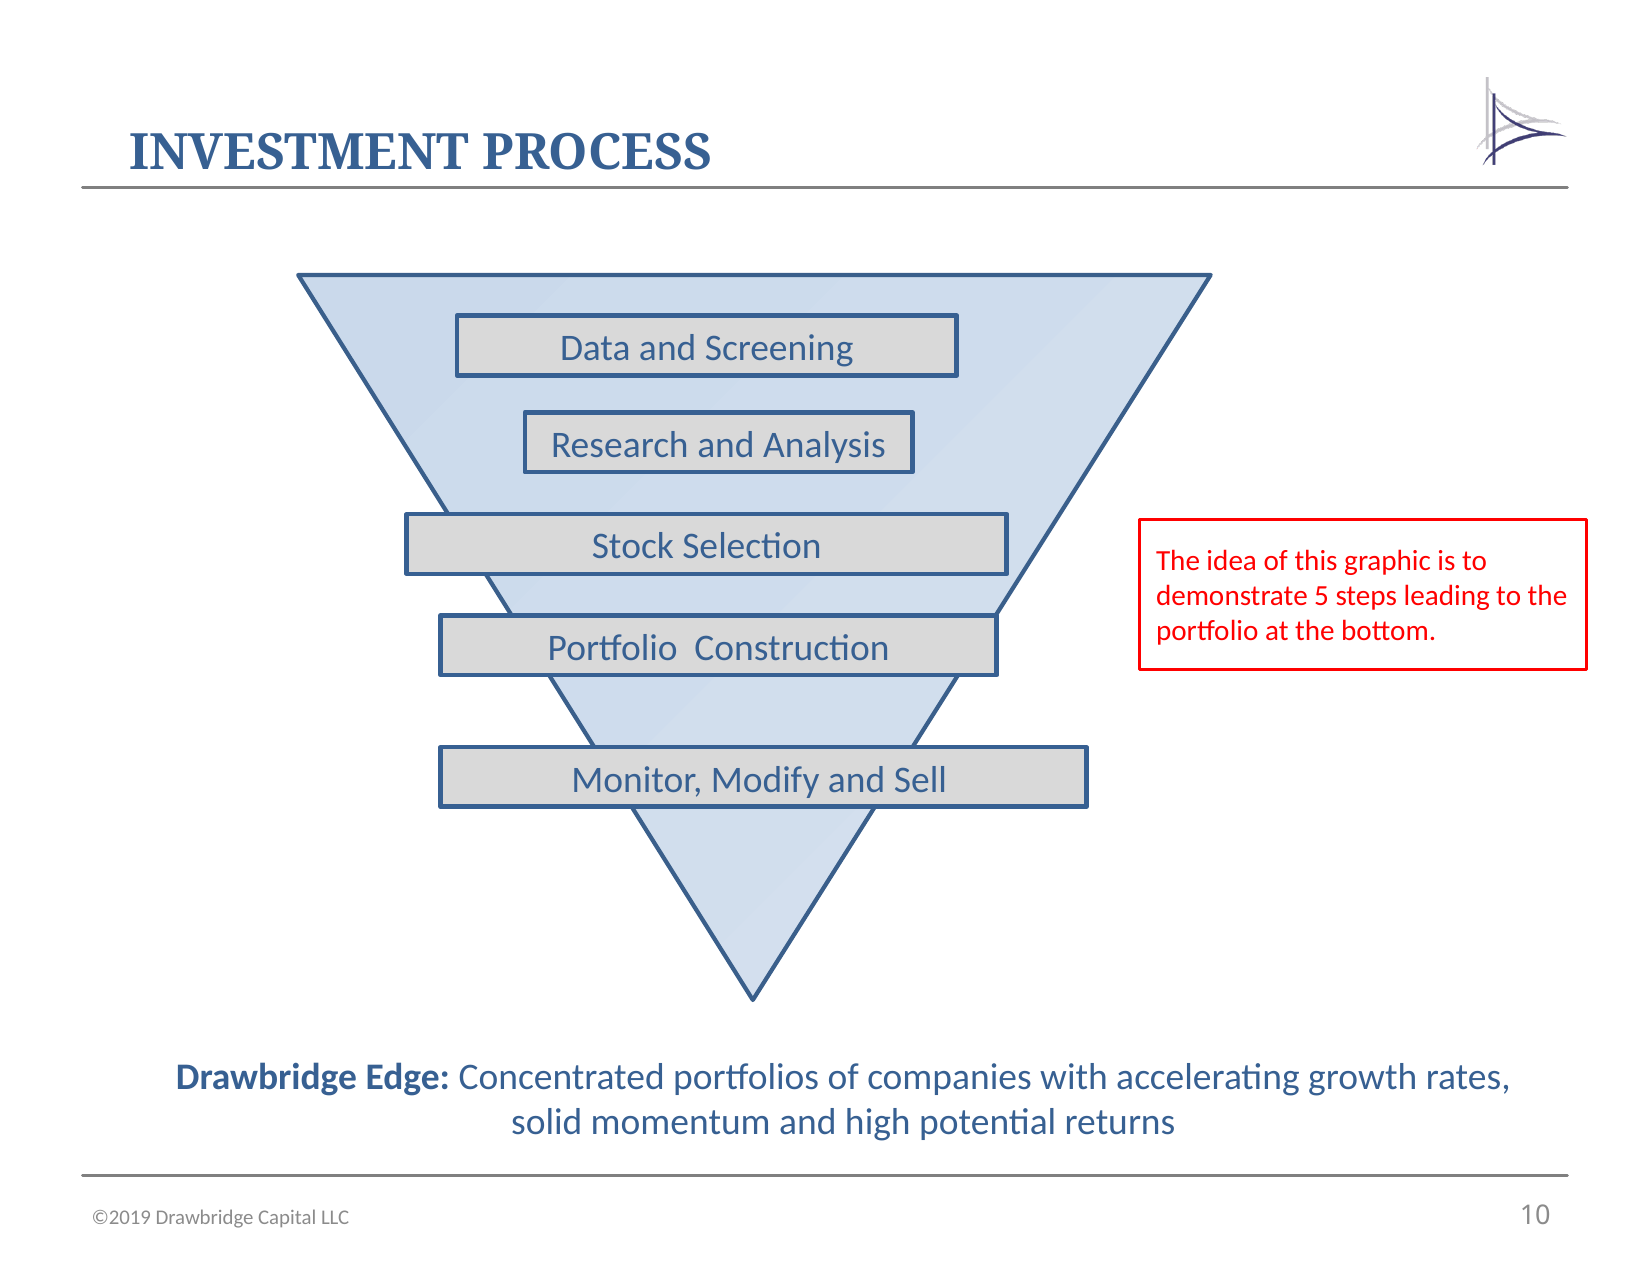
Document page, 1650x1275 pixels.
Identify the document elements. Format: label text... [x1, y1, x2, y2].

text_box Stock Selection [406, 514, 1007, 574]
text_box Research and Analysis [524, 412, 913, 473]
text_box [296, 272, 1213, 618]
slide_number 9 [1182, 1181, 1568, 1250]
title Investment Process [82, 90, 1568, 187]
text_box [112, 226, 1538, 1139]
text_box [74, 1181, 598, 1250]
text_box Portfolio Construction [440, 615, 997, 676]
text_box The idea of this graphic is to demonstrate 5 steps leading to the portfolio at the bottom. [1139, 519, 1587, 670]
text_box ©2019 Drawbridge Capital LLC [75, 1182, 460, 1250]
text_box Data and Screening [456, 315, 957, 376]
text_box Monitor, Modify and Sell [440, 747, 1087, 807]
text_box [547, 676, 960, 747]
text_box [629, 807, 878, 1003]
picture [1470, 77, 1575, 177]
text_box Drawbridge Edge: Concentrated portfolios of companies with accelerating growth rates, solid momentum and high potential returns [150, 1044, 1538, 1150]
